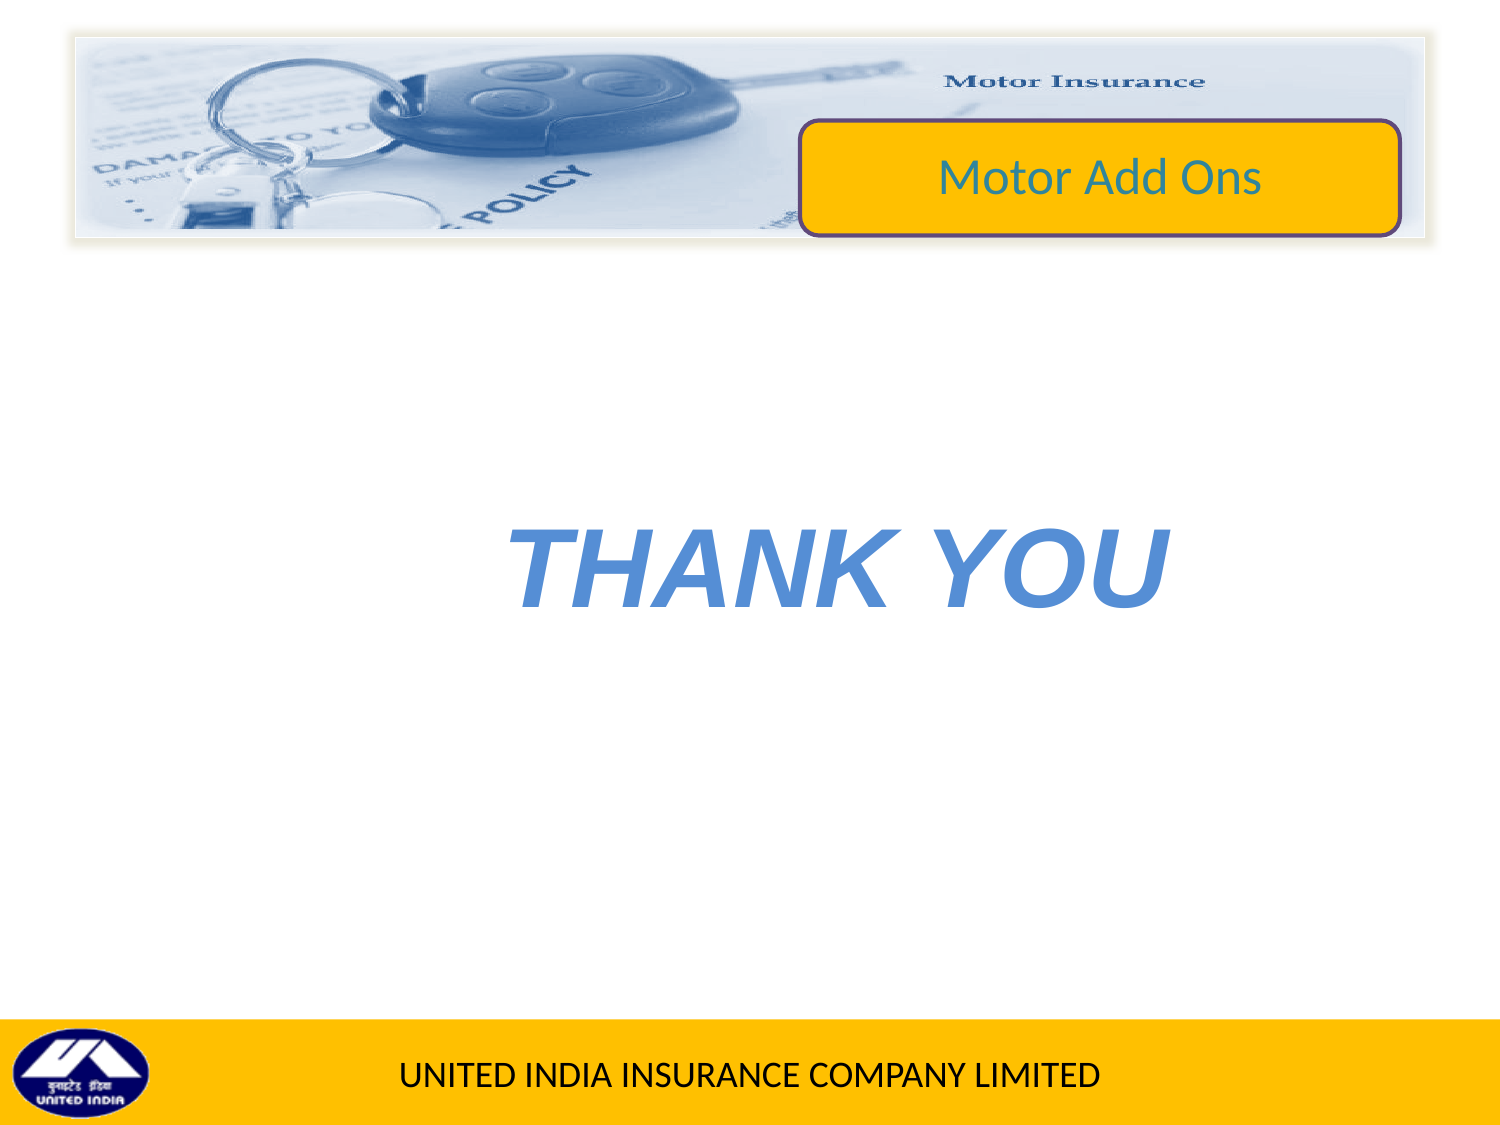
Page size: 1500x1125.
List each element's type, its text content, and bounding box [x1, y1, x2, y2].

text_box THANK YOU [487, 487, 1500, 638]
picture [74, 37, 1426, 238]
text_box UNITED INDIA INSURANCE COMPANY LIMITED [0, 1019, 1500, 1125]
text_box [799, 120, 1401, 236]
picture [11, 1027, 153, 1119]
